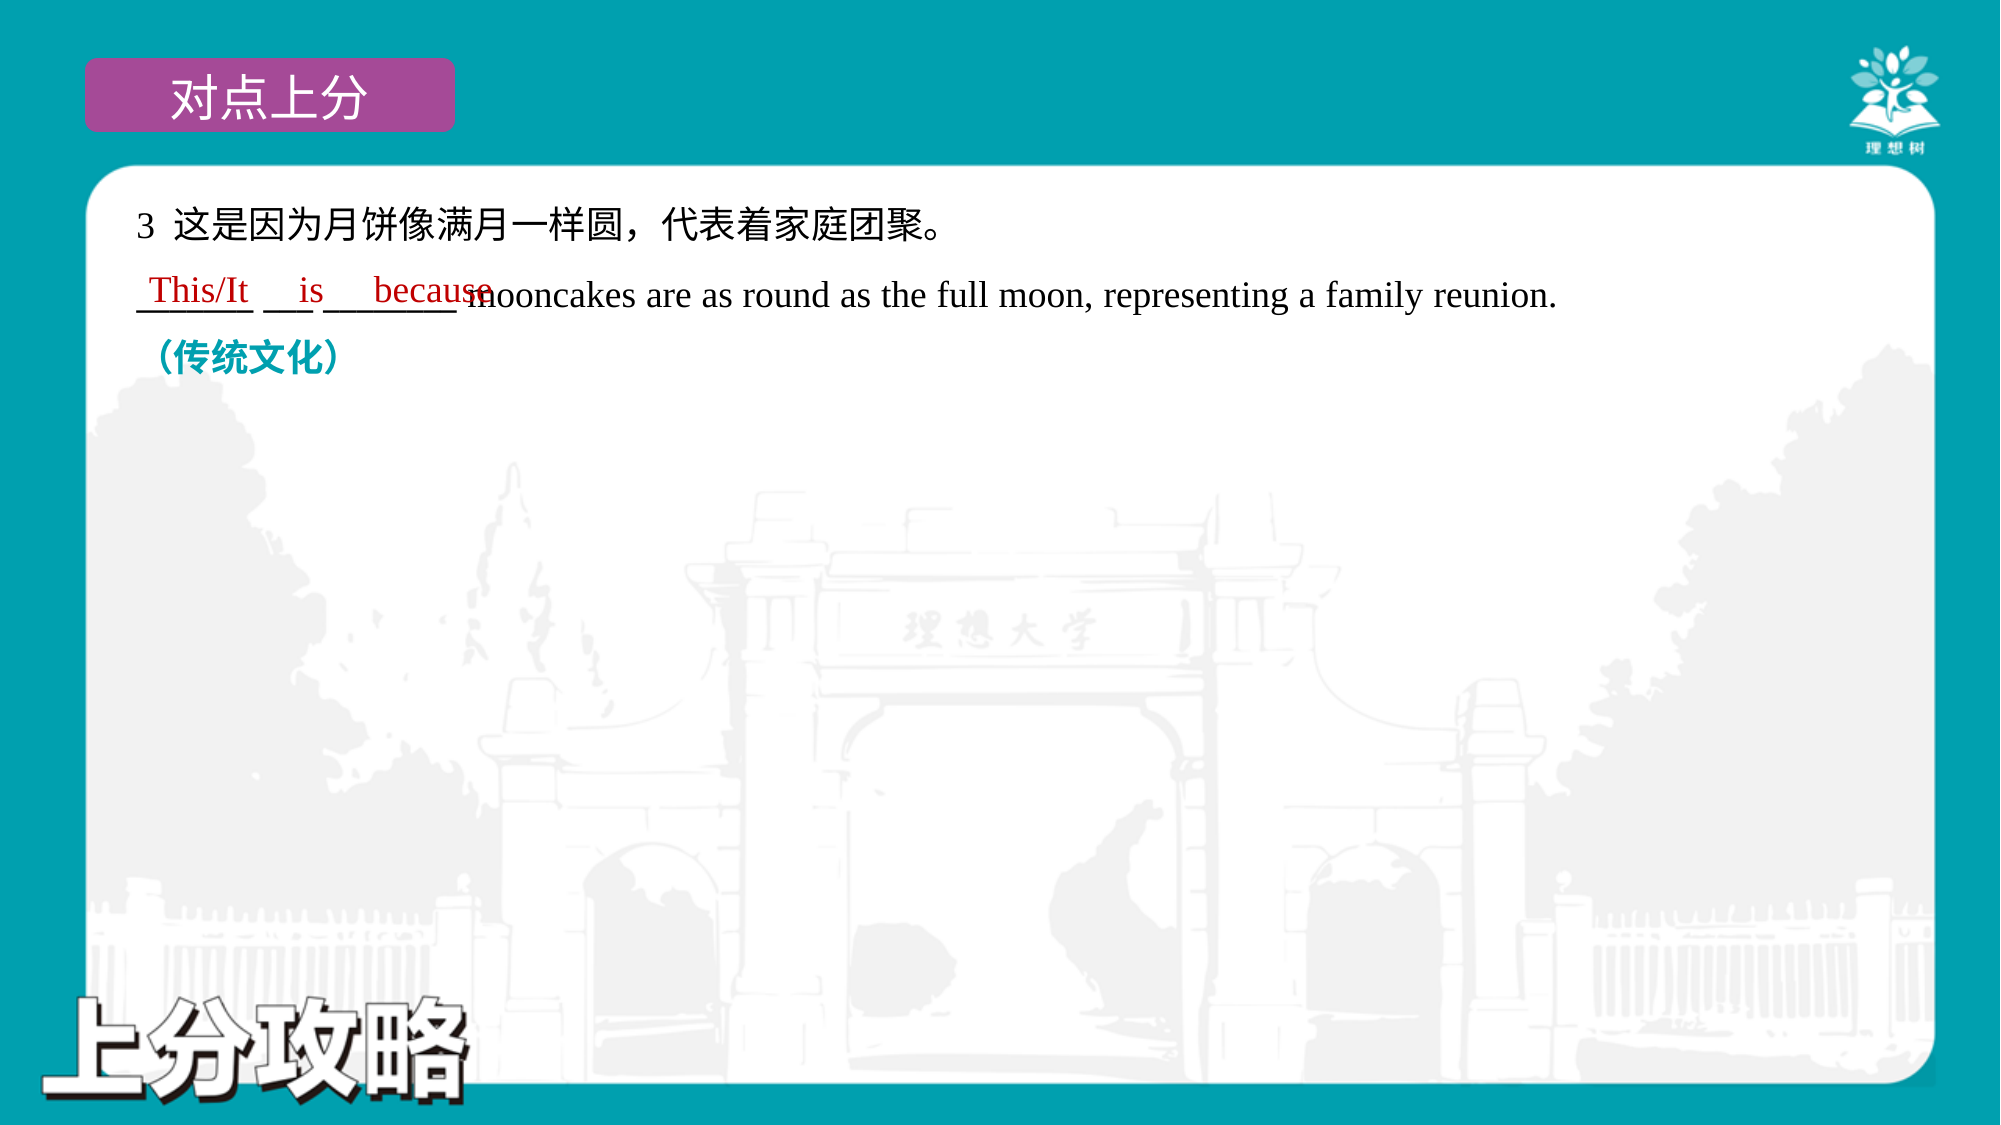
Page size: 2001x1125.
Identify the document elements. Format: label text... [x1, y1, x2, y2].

text_box This/It [135, 240, 263, 303]
text_box is [285, 240, 338, 303]
text_box 3 这是因为月饼像满月一样圆，代表着家庭团聚。 _______ ___ ________ mooncakes are as round as the full moon, representing a family reunion. （传统文化） [136, 177, 1865, 373]
picture [0, 0, 2000, 1125]
text_box because [360, 240, 507, 303]
